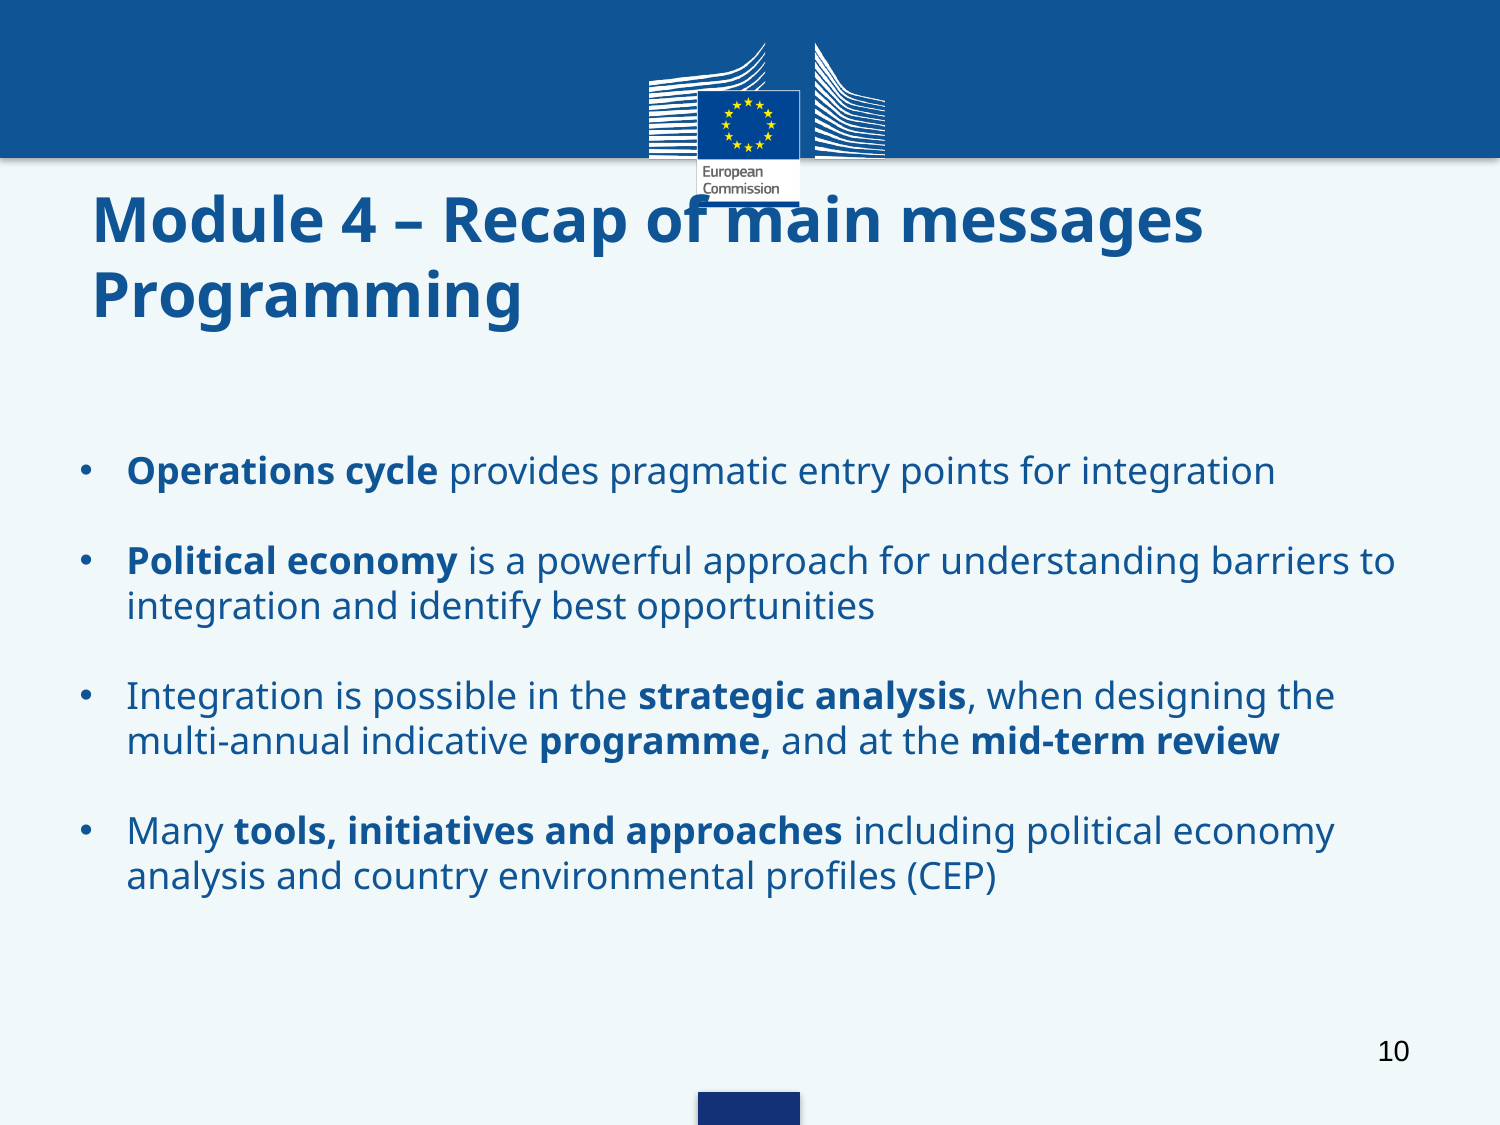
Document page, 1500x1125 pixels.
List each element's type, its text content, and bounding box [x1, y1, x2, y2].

slide_number 10 [1074, 1024, 1426, 1103]
text_box Operations cycle provides pragmatic entry points for integration Political economy is a powerful approach for understanding barriers to integration and identify best opportunities Integration is possible in the strategic analysis, when designing the multi-annual indicative programme, and at the mid-term review Many tools, initiatives and approaches including political economy analysis and country environmental profiles (CEP) [64, 349, 1424, 955]
picture [649, 42, 885, 153]
title Module 4 – Recap of main messages Programming [76, 153, 1427, 356]
